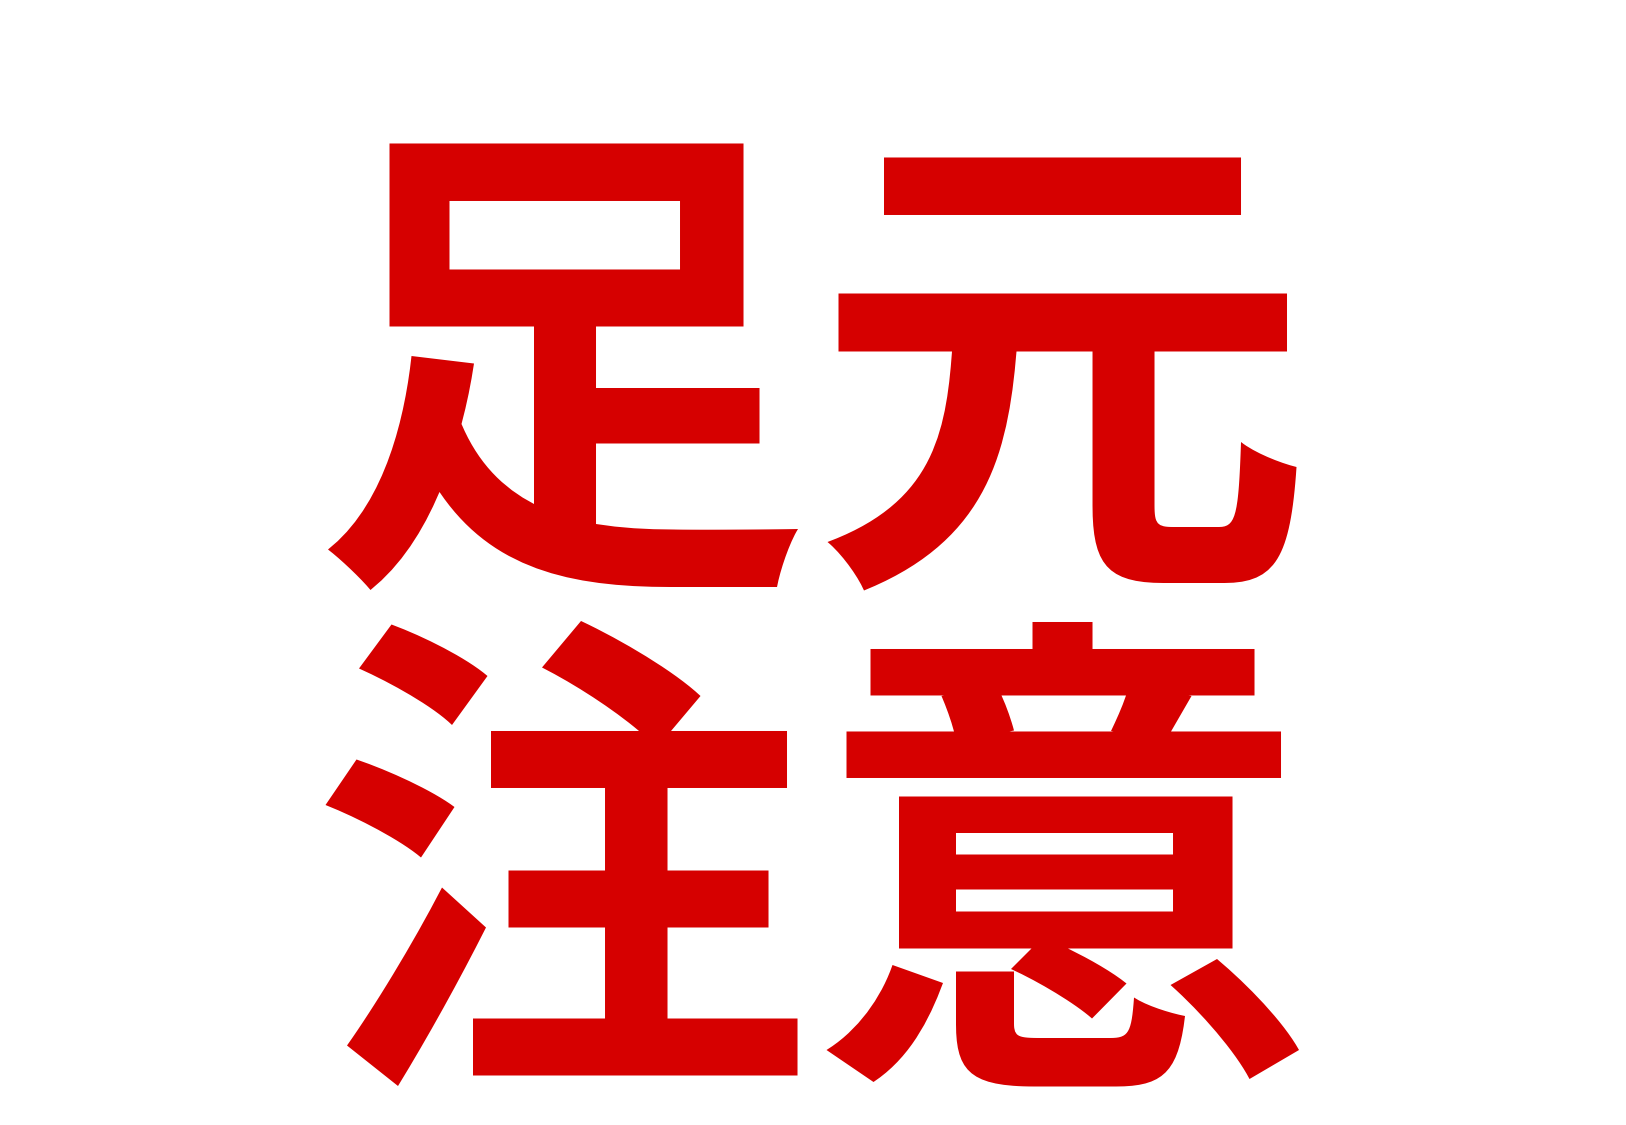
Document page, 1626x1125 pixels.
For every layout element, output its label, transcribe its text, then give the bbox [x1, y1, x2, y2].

text_box 足元 注意 [0, 140, 1625, 1125]
